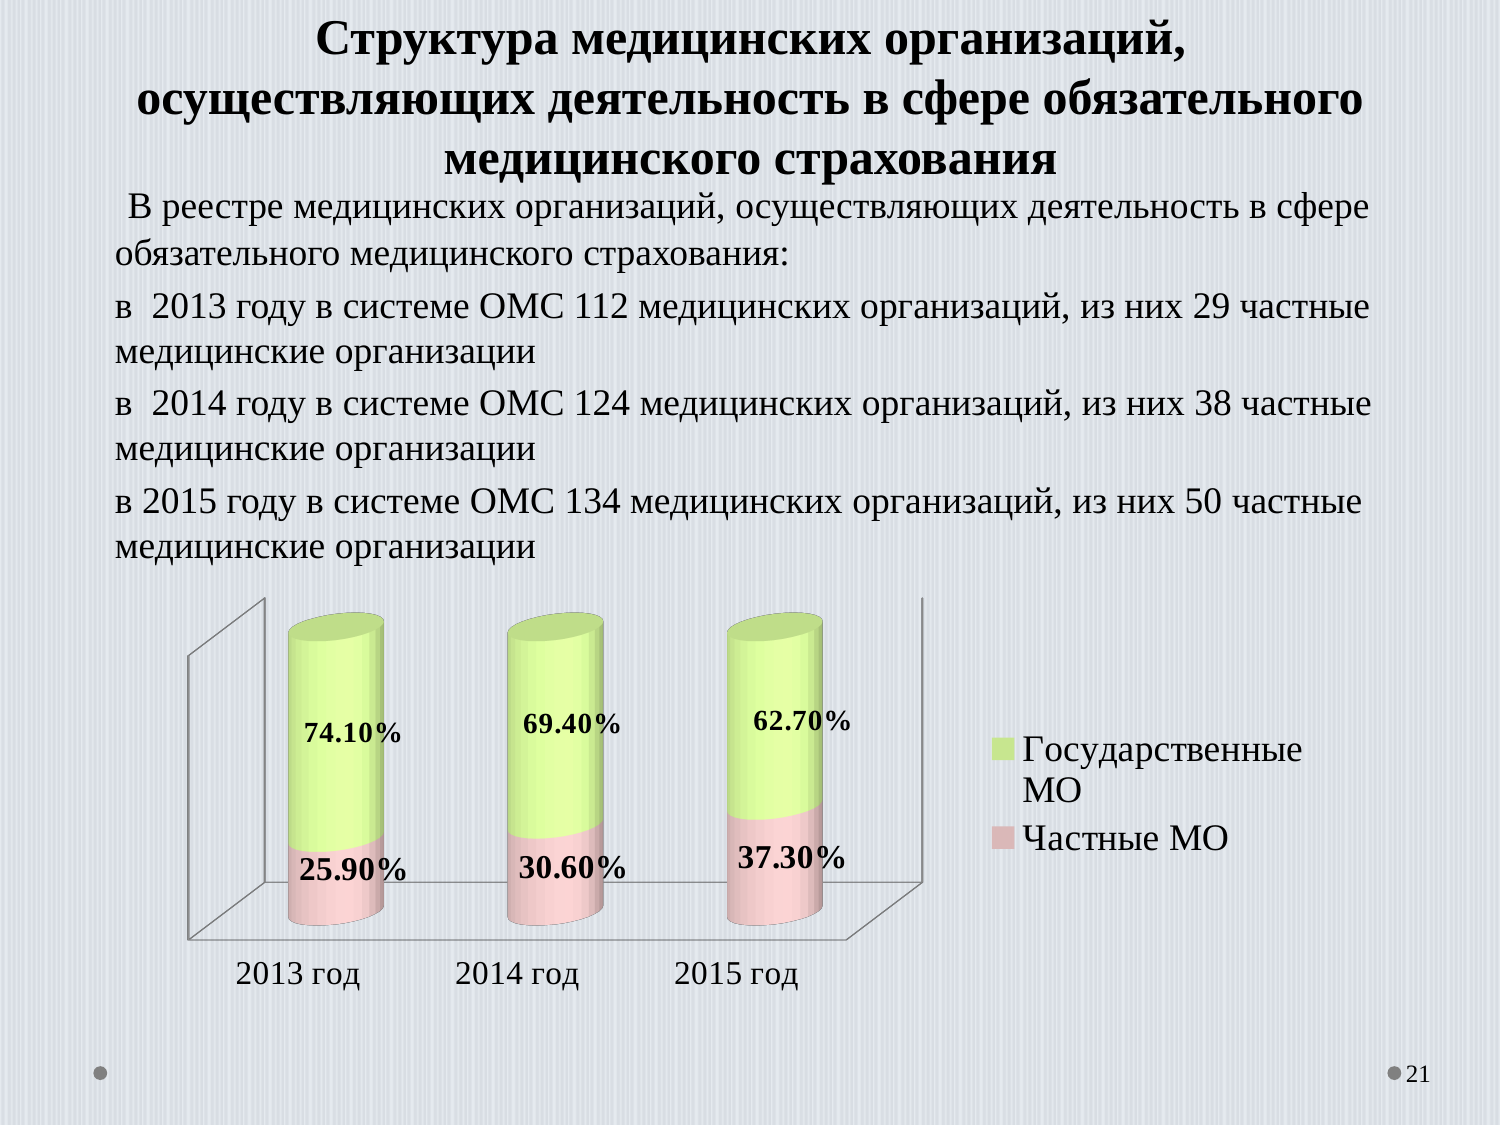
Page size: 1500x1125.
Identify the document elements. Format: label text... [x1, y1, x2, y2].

title Структура медицинских организаций, осуществляющих деятельность в сфере обязательного медицинского страхования [100, 19, 1401, 220]
list В реестре медицинских организаций, осуществляющих деятельность в сфере обязательного медицинского страхования: в 2013 году в системе ОМС 112 медицинских организаций, из них 29 частные медицинские организации в 2014 году в системе ОМС 124 медицинских организаций, из них 38 частные медицинские организации в 2015 году в системе ОМС 134 медицинских организаций, из них 50 частные медицинские организации [99, 160, 1400, 938]
chart [170, 573, 1329, 1013]
slide_number 21 [1401, 1042, 1494, 1103]
